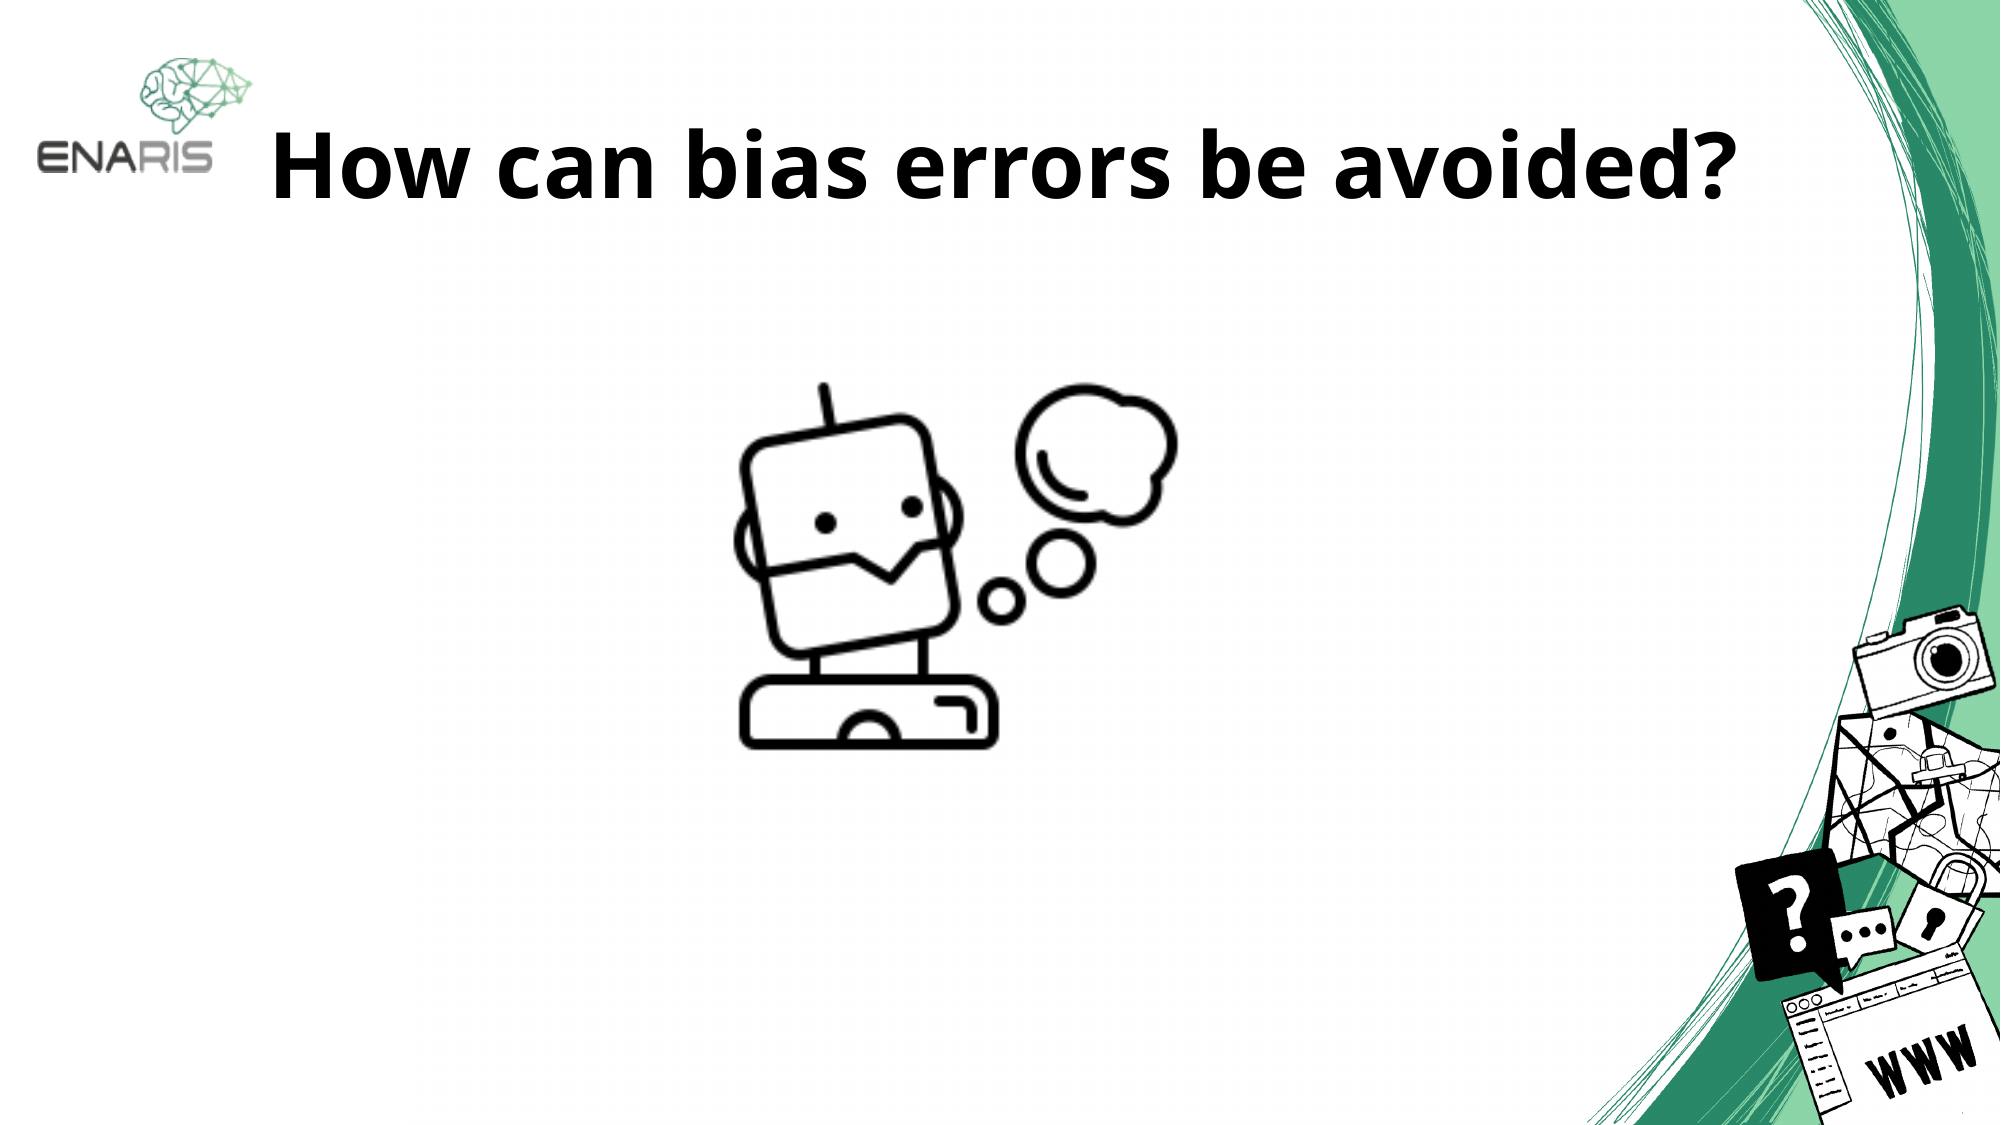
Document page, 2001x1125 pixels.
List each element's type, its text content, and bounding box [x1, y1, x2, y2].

title How can bias errors be avoided? [253, 59, 1863, 278]
picture [37, 58, 254, 173]
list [686, 297, 1227, 837]
picture [408, 0, 2000, 1125]
